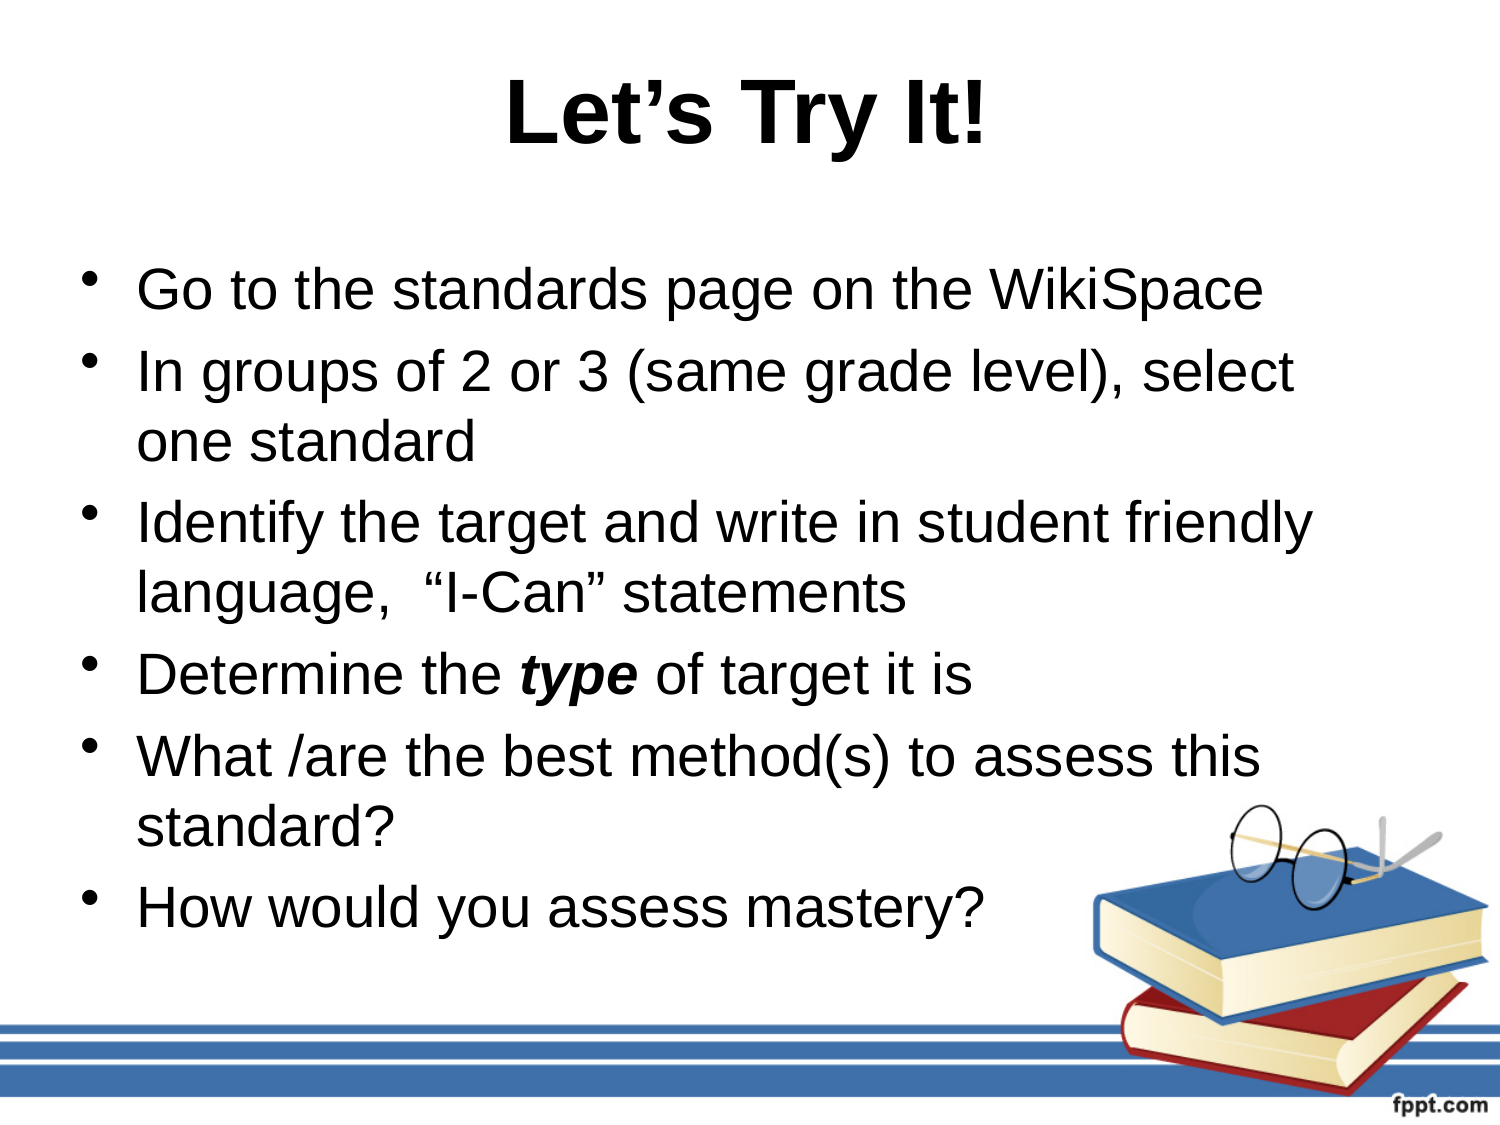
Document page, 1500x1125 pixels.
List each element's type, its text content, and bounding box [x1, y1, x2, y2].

title Let’s Try It! [72, 19, 1423, 195]
list Go to the standards page on the WikiSpace In groups of 2 or 3 (same grade level), select one standard Identify the target and write in student friendly language, “I-Can” statements Determine the type of target it is What /are the best method(s) to assess this standard? How would you assess mastery? [64, 243, 1415, 939]
picture [0, 0, 1500, 1125]
